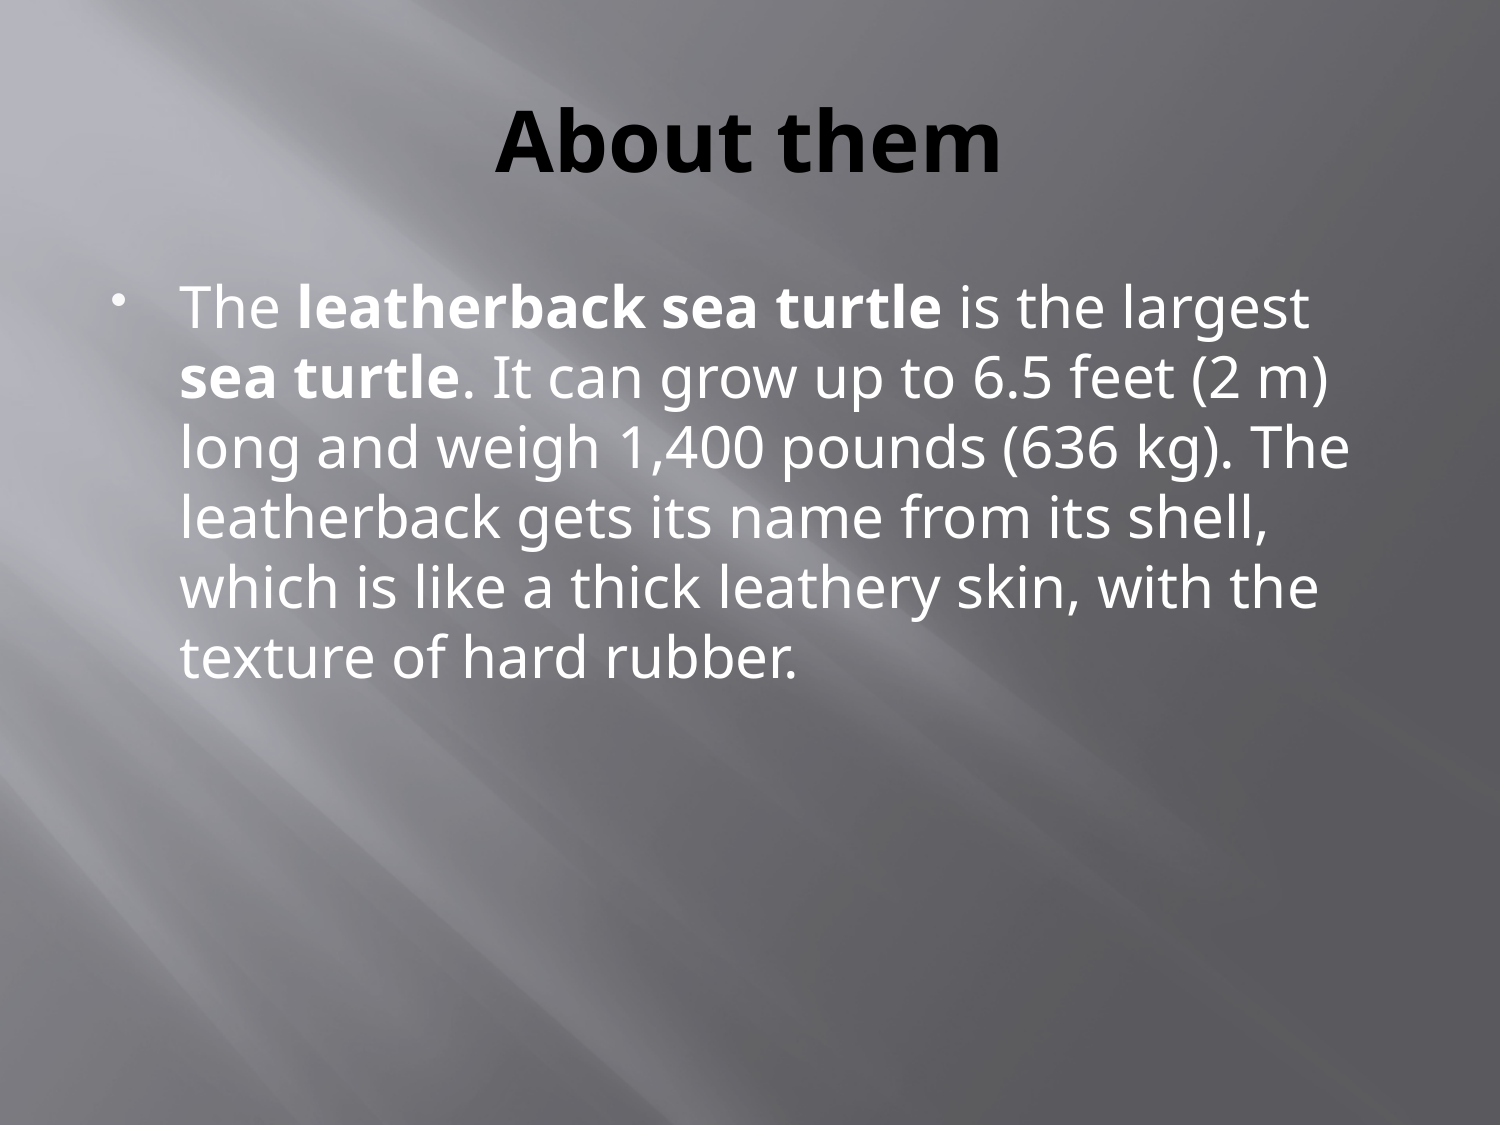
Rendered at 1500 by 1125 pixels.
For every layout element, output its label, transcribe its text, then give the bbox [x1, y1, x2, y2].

title About them [75, 45, 1425, 233]
list The leatherback sea turtle is the largest sea turtle. It can grow up to 6.5 feet (2 m) long and weigh 1,400 pounds (636 kg). The leatherback gets its name from its shell, which is like a thick leathery skin, with the texture of hard rubber. [75, 262, 1425, 1035]
